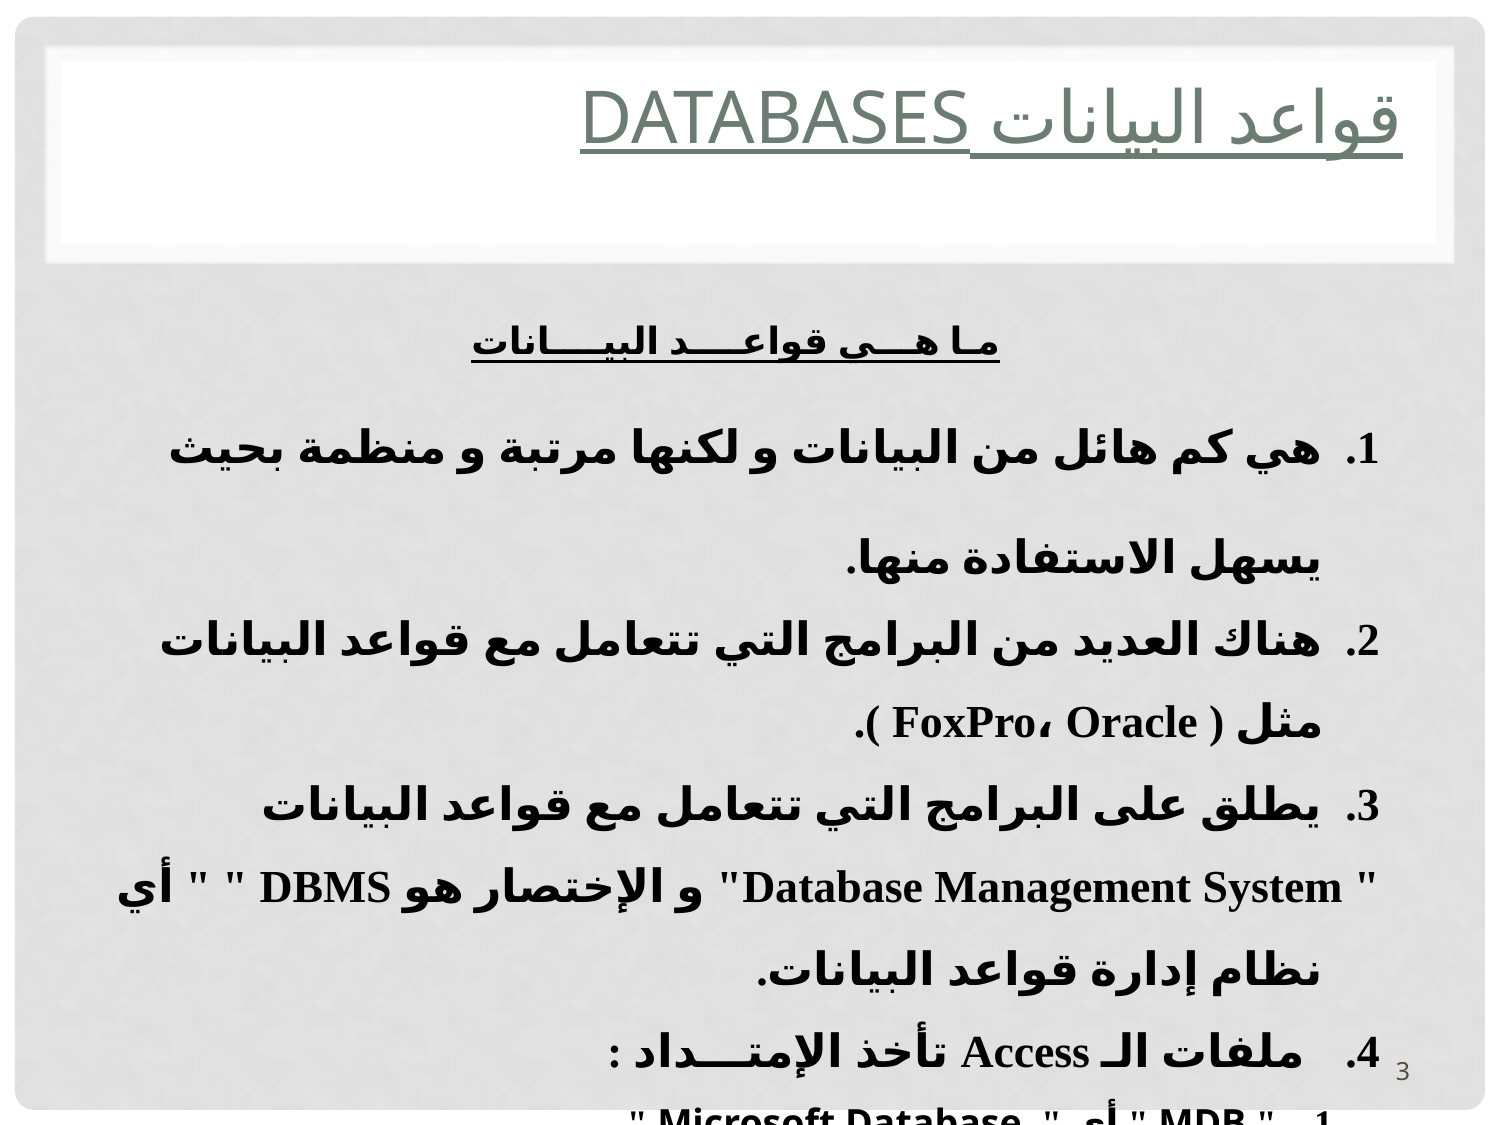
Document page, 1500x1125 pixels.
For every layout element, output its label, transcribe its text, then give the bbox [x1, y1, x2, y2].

title قواعد البيانات Databases [330, 35, 1418, 194]
text_box مـا هـــي قواعــــد البيــــانات هي كم هائل من البيانات و لكنها مرتبة و منظمة بحيث يسهل الاستفادة منها. هناك العديد من البرامج التي تتعامل مع قواعد البيانات مثل ( FoxPro، Oracle ). يطلق على البرامج التي تتعامل مع قواعد البيانات " Database Management System" و الإختصار هو DBMS " " أي نظام إدارة قواعد البيانات. ملفات الـ Access تأخذ الإمتـــداد : " MDB " أي " Microsoft Database ". " MDE " أي " Microsoft Data Encrypt ". [76, 264, 1395, 1125]
slide_number 3 [1395, 1042, 1425, 1103]
